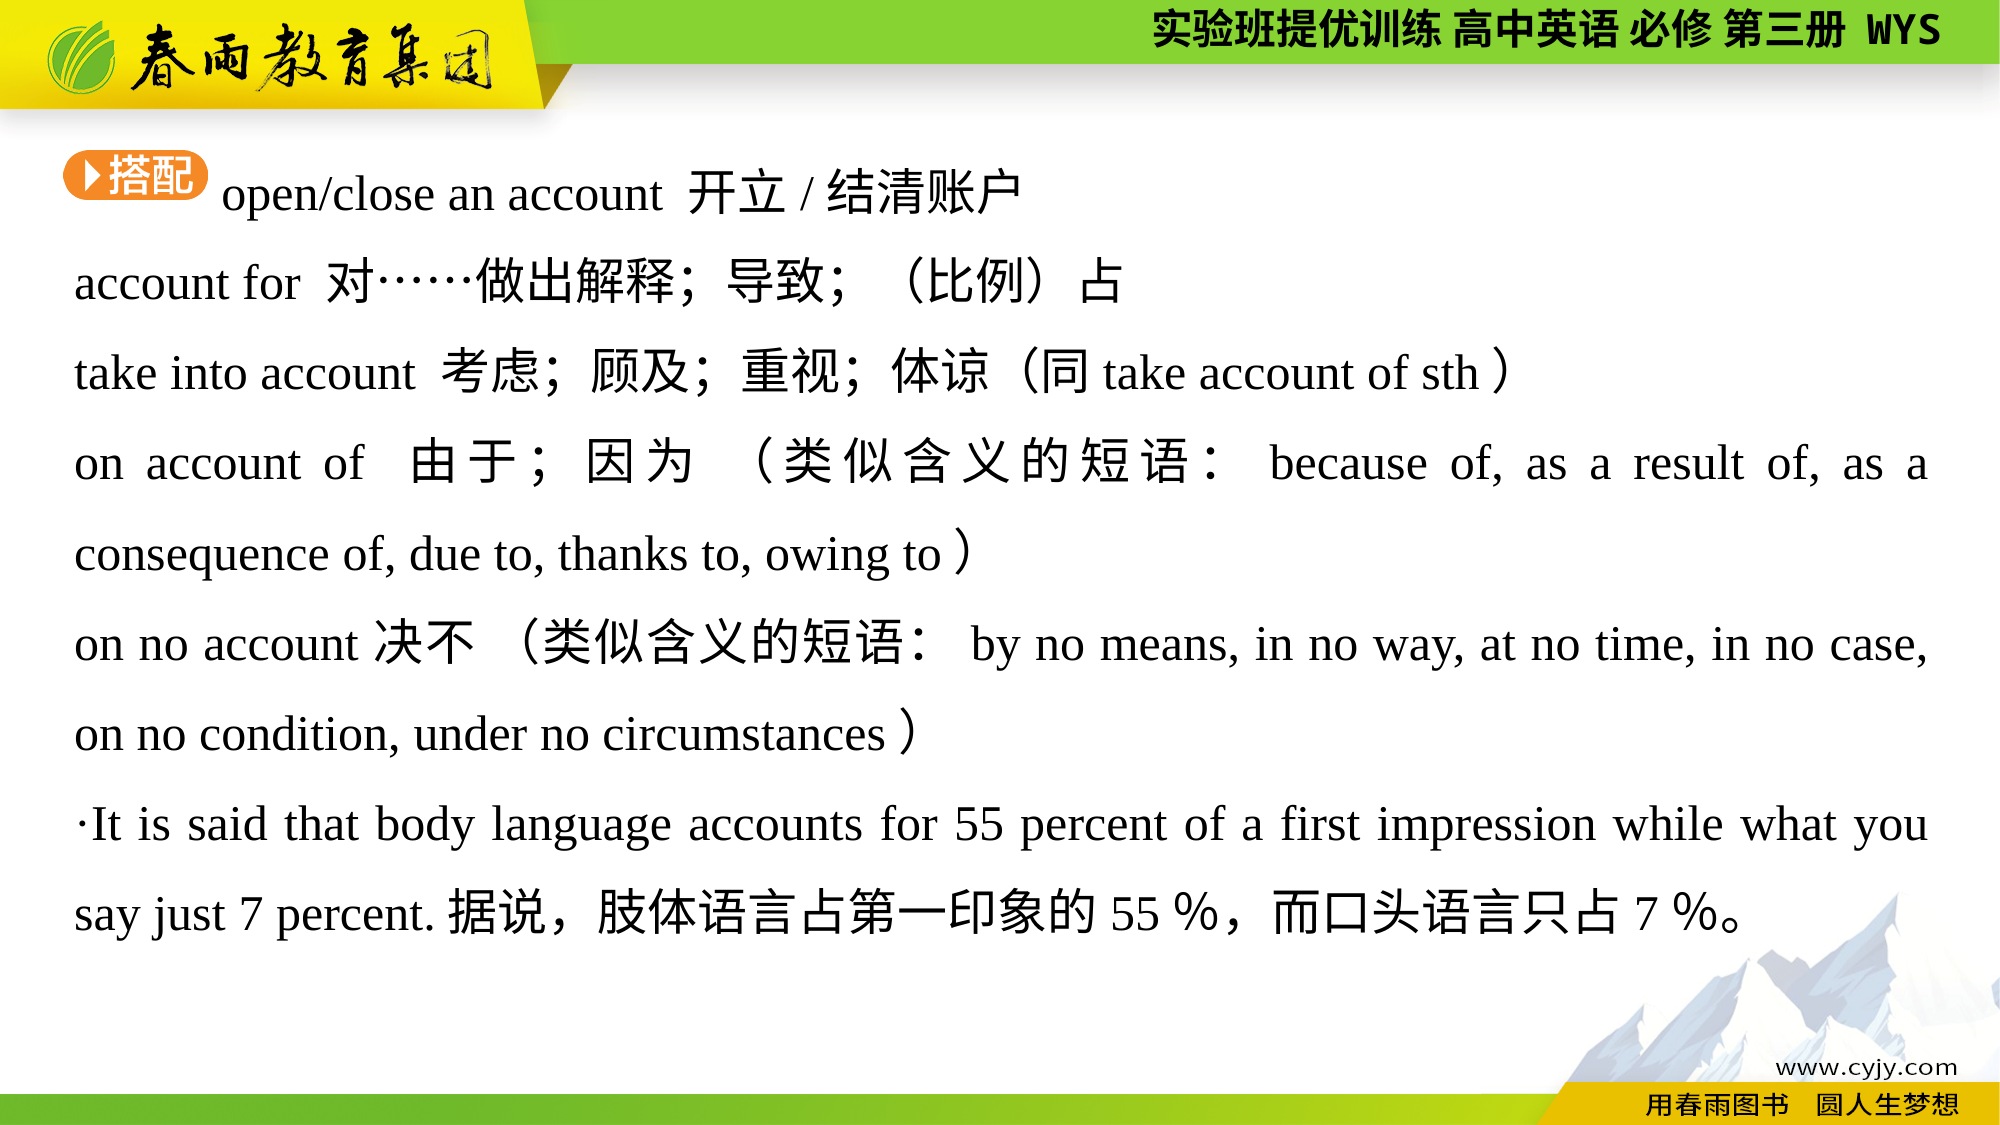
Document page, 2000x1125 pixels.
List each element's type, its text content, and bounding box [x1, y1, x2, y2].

list open/close an account 开立/结清账户 account for 对……做出解释；导致；（比例）占 take into account 考虑；顾及；重视；体谅（同take account of sth） on account of 由于；因为 （类似含义的短语：because of, as a result of, as a consequence of, due to, thanks to, owing to） on no account决不 （类似含义的短语：by no means, in no way, at no time, in no case, on no condition, under no circumstances） ·It is said that body language accounts for 55 percent of a first impression while what you say just 7 percent.据说，肢体语言占第一印象的55％，而口头语言只占7％。 [59, 122, 1944, 956]
picture [0, 0, 2000, 1125]
